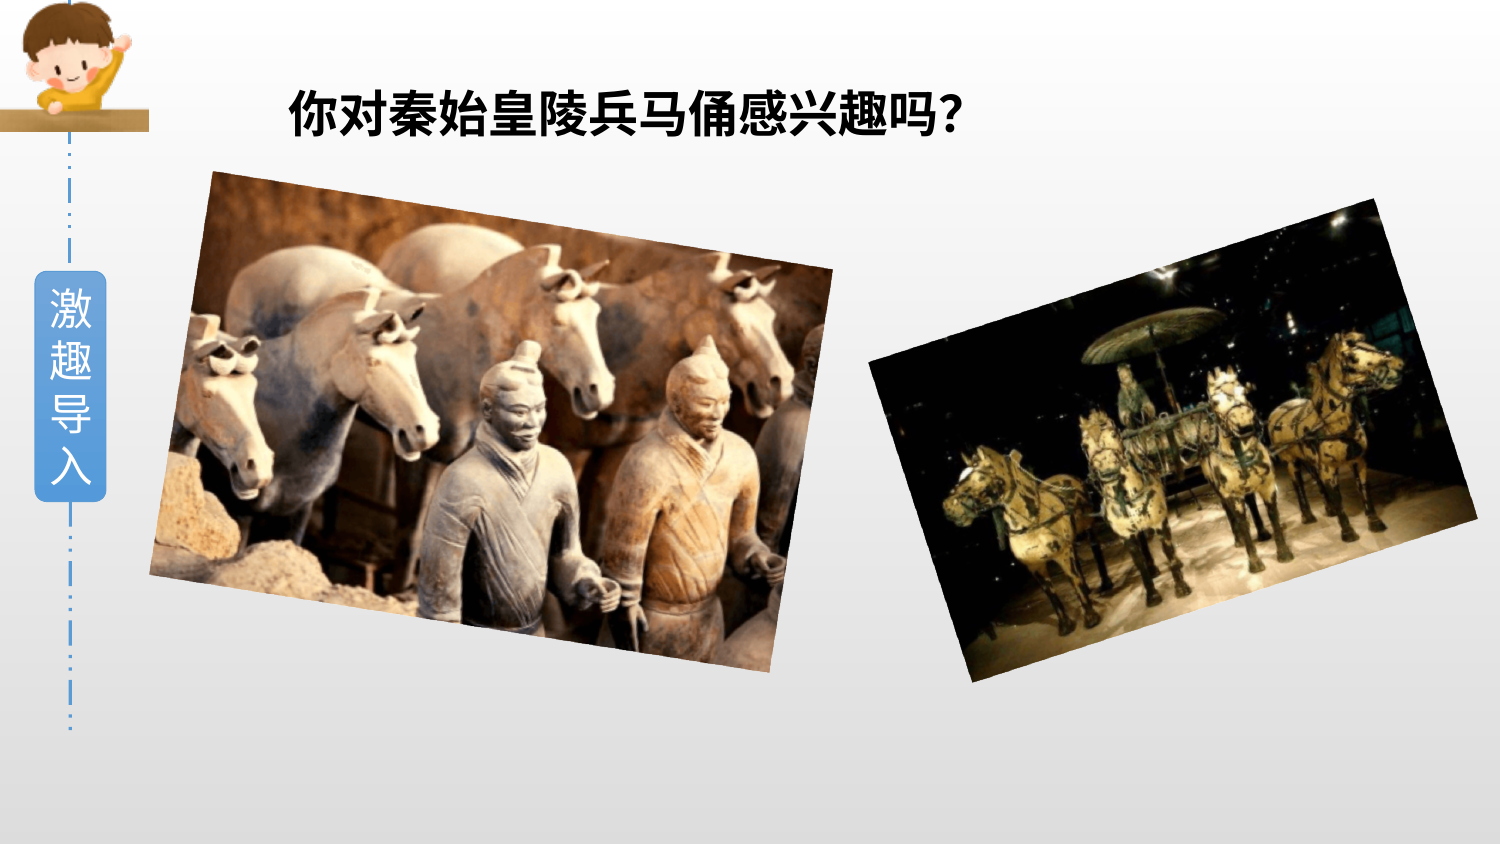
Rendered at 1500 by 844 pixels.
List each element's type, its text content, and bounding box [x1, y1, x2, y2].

text_box 激趣导入 [34, 270, 107, 503]
text_box 你对秦始皇陵兵马俑感兴趣吗？ [177, 29, 1112, 149]
picture [869, 199, 1477, 682]
picture [150, 172, 832, 672]
picture [0, 0, 149, 132]
